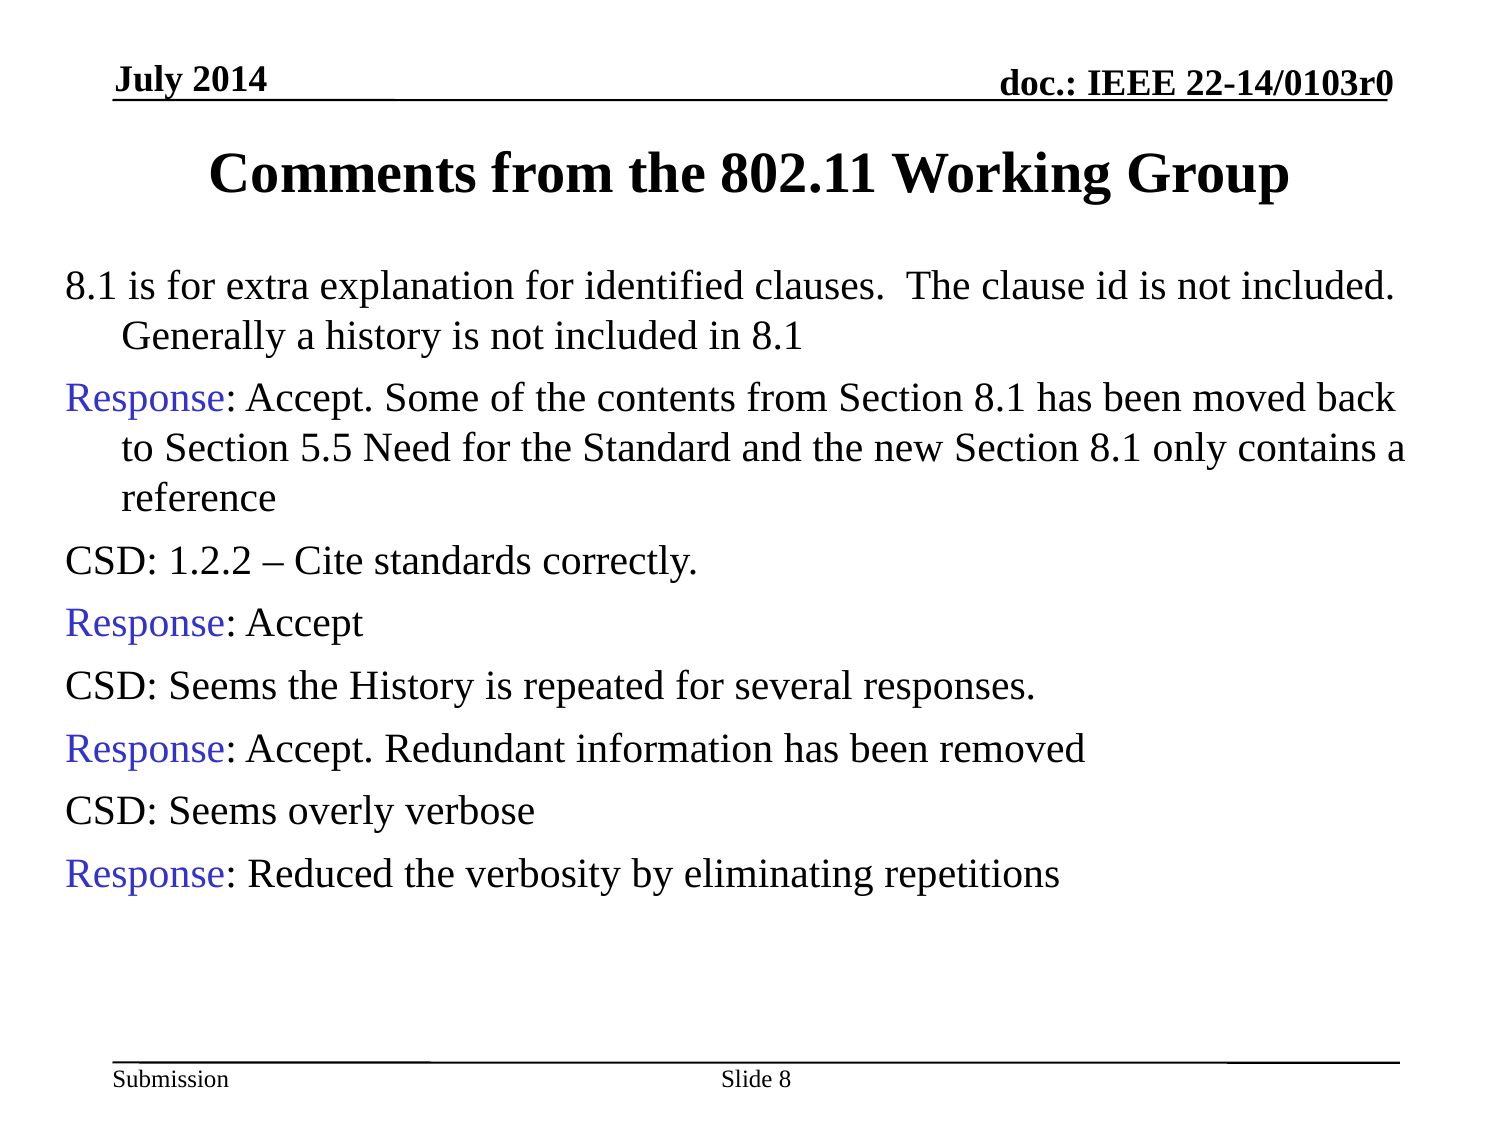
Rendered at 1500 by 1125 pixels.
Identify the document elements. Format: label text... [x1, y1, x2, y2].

title Comments from the 802.11 Working Group [112, 112, 1388, 226]
list 8.1 is for extra explanation for identified clauses. The clause id is not included. Generally a history is not included in 8.1 Response: Accept. Some of the contents from Section 8.1 has been moved back to Section 5.5 Need for the Standard and the new Section 8.1 only contains a reference CSD: 1.2.2 – Cite standards correctly. Response: Accept CSD: Seems the History is repeated for several responses. Response: Accept. Redundant information has been removed CSD: Seems overly verbose Response: Reduced the verbosity by eliminating repetitions [49, 249, 1451, 988]
slide_number Slide 8 [712, 1061, 800, 1123]
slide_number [114, 54, 423, 100]
